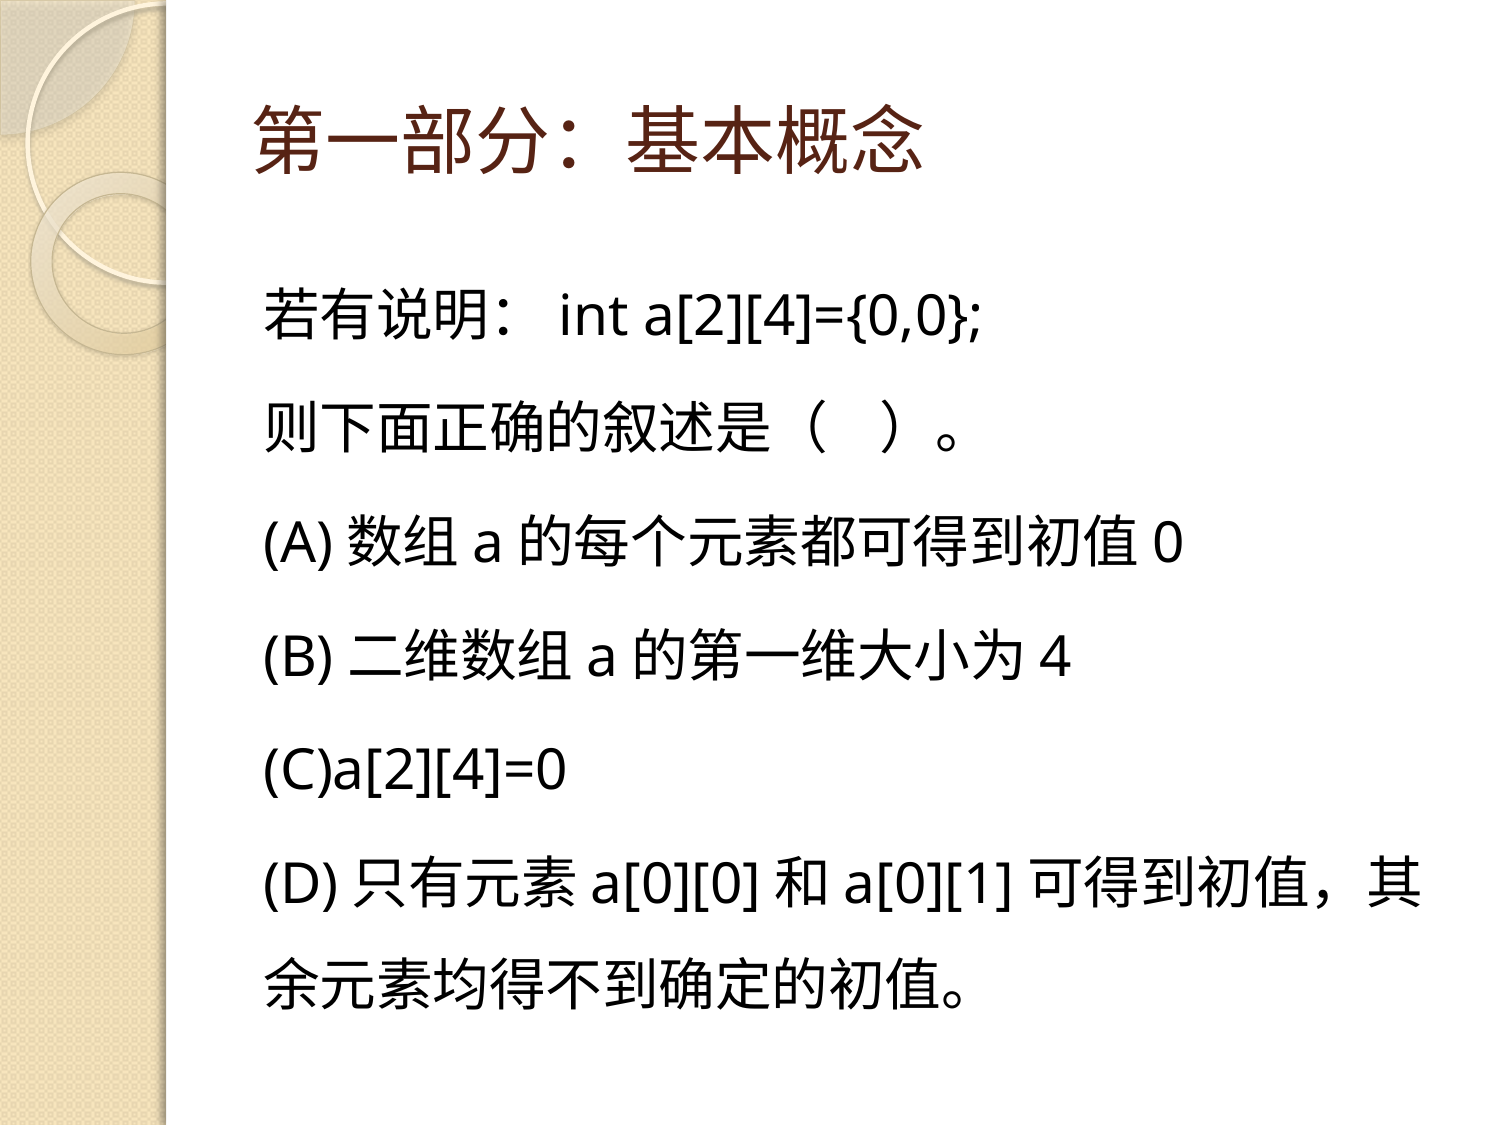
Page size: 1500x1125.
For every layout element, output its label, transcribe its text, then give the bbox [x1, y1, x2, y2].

title 第一部分：基本概念 [235, 45, 1466, 233]
list 若有说明：int a[2][4]={0,0}; 则下面正确的叙述是（ ）。 (A)数组a的每个元素都可得到初值0 (B)二维数组a的第一维大小为4 (C)a[2][4]=0 (D)只有元素a[0][0]和a[0][1]可得到初值，其余元素均得不到确定的初值。 [235, 237, 1466, 1025]
